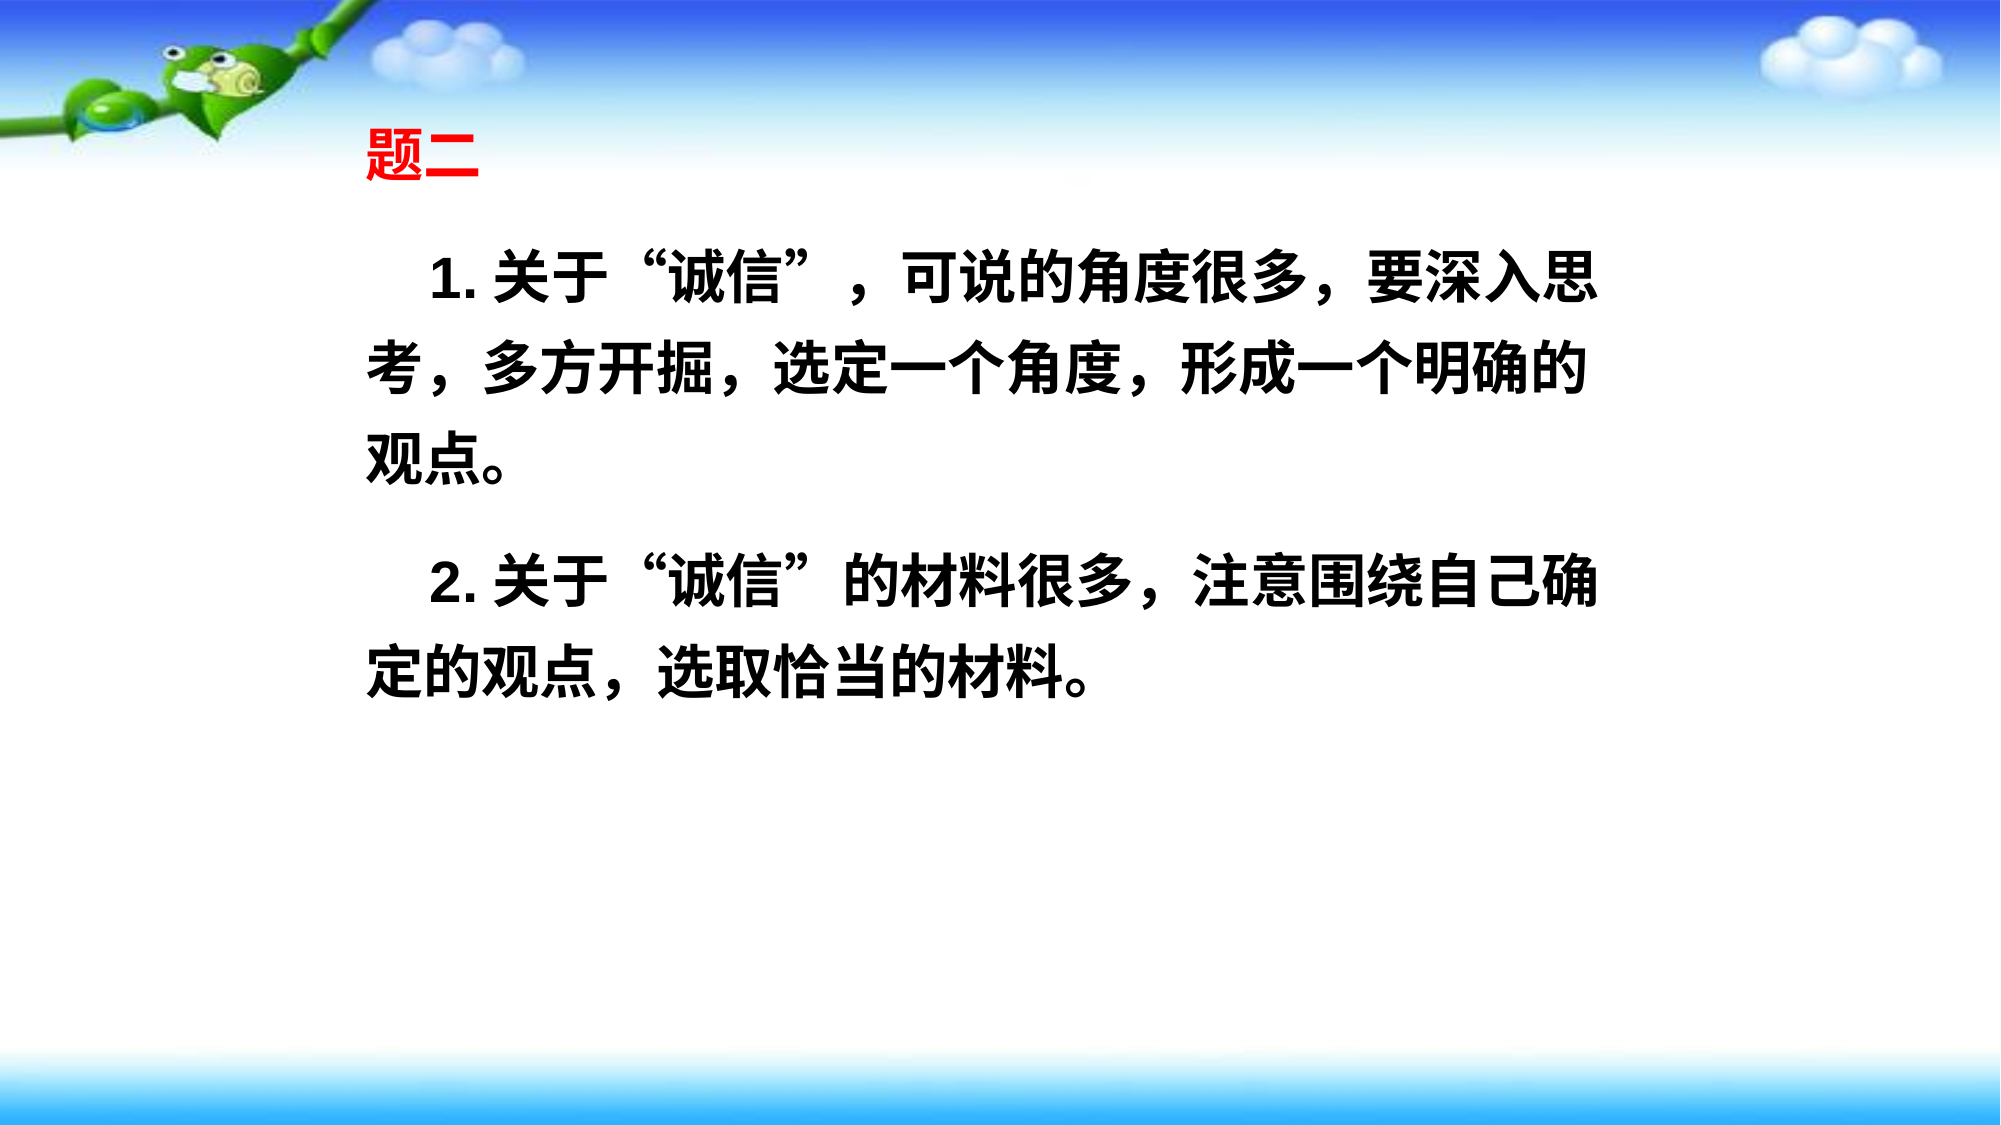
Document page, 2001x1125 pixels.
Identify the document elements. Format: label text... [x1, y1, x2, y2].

picture [0, 0, 2001, 1125]
text_box 题二 1.关于“诚信”，可说的角度很多，要深入思考，多方开掘，选定一个角度，形成一个明确的观点。 2.关于“诚信”的材料很多，注意围绕自己确定的观点，选取恰当的材料。 [350, 89, 1653, 713]
